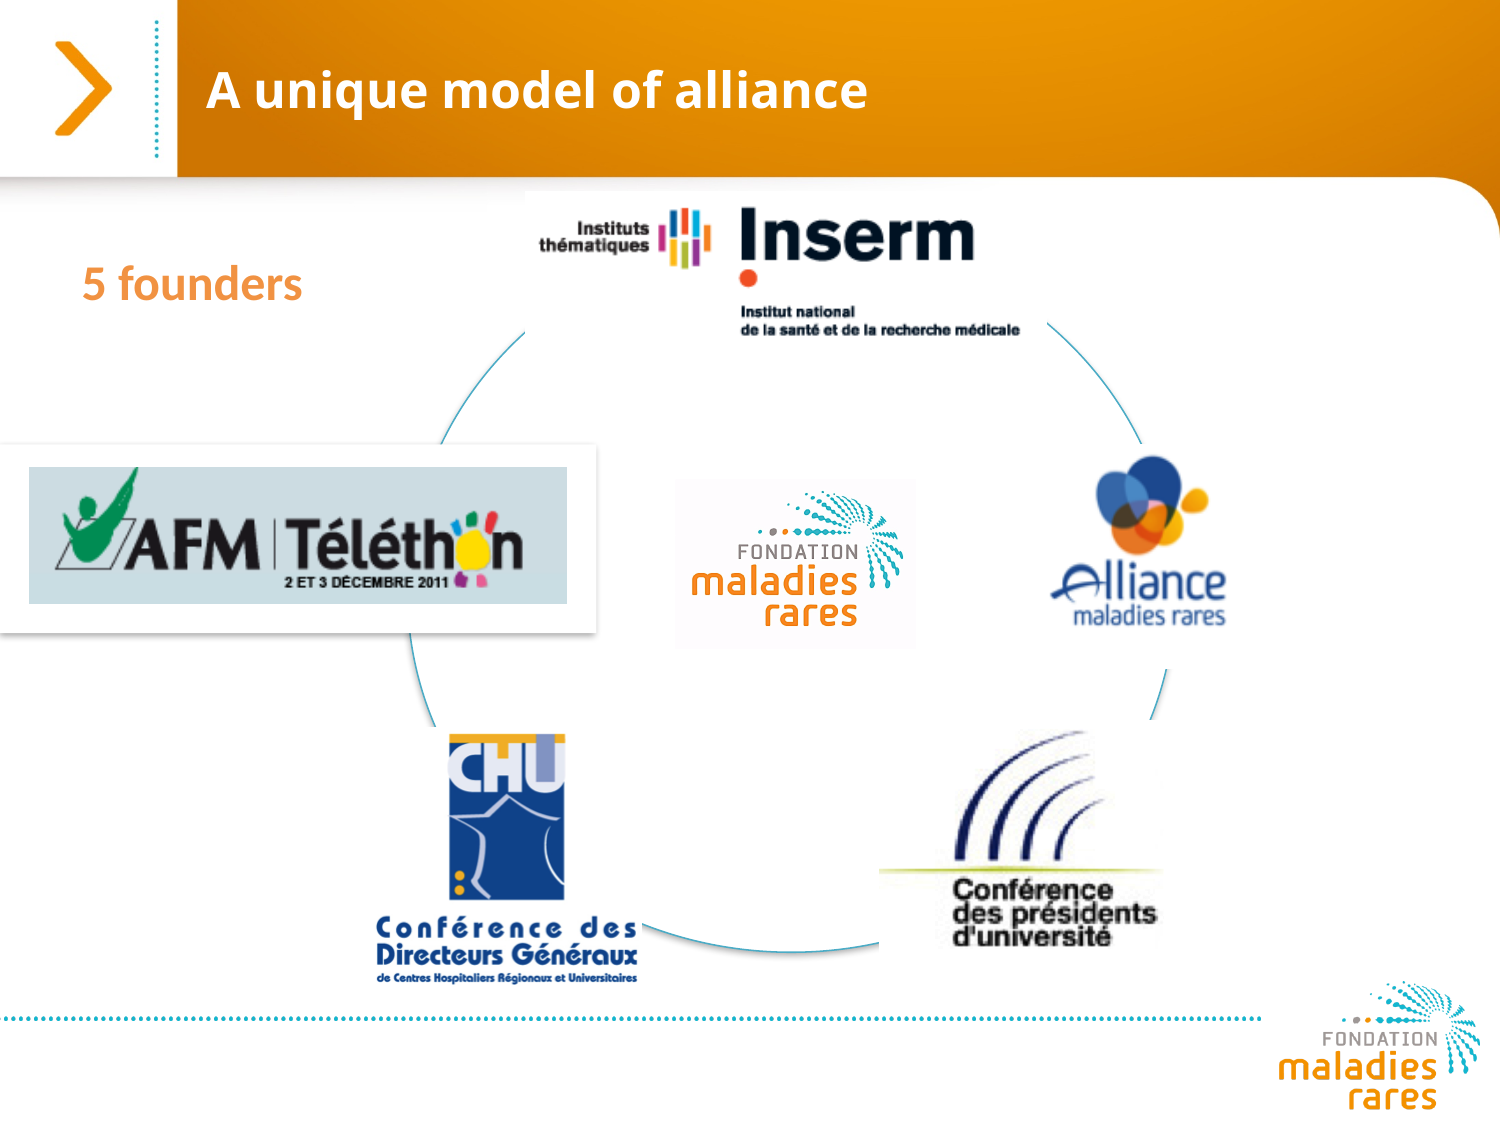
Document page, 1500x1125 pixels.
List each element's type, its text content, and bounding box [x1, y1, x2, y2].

title A unique model of alliance [206, 0, 1459, 178]
picture [0, 0, 1500, 1125]
picture [675, 479, 916, 649]
text_box [410, 326, 1166, 954]
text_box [0, 444, 597, 634]
text_box 5 founders [66, 243, 318, 319]
